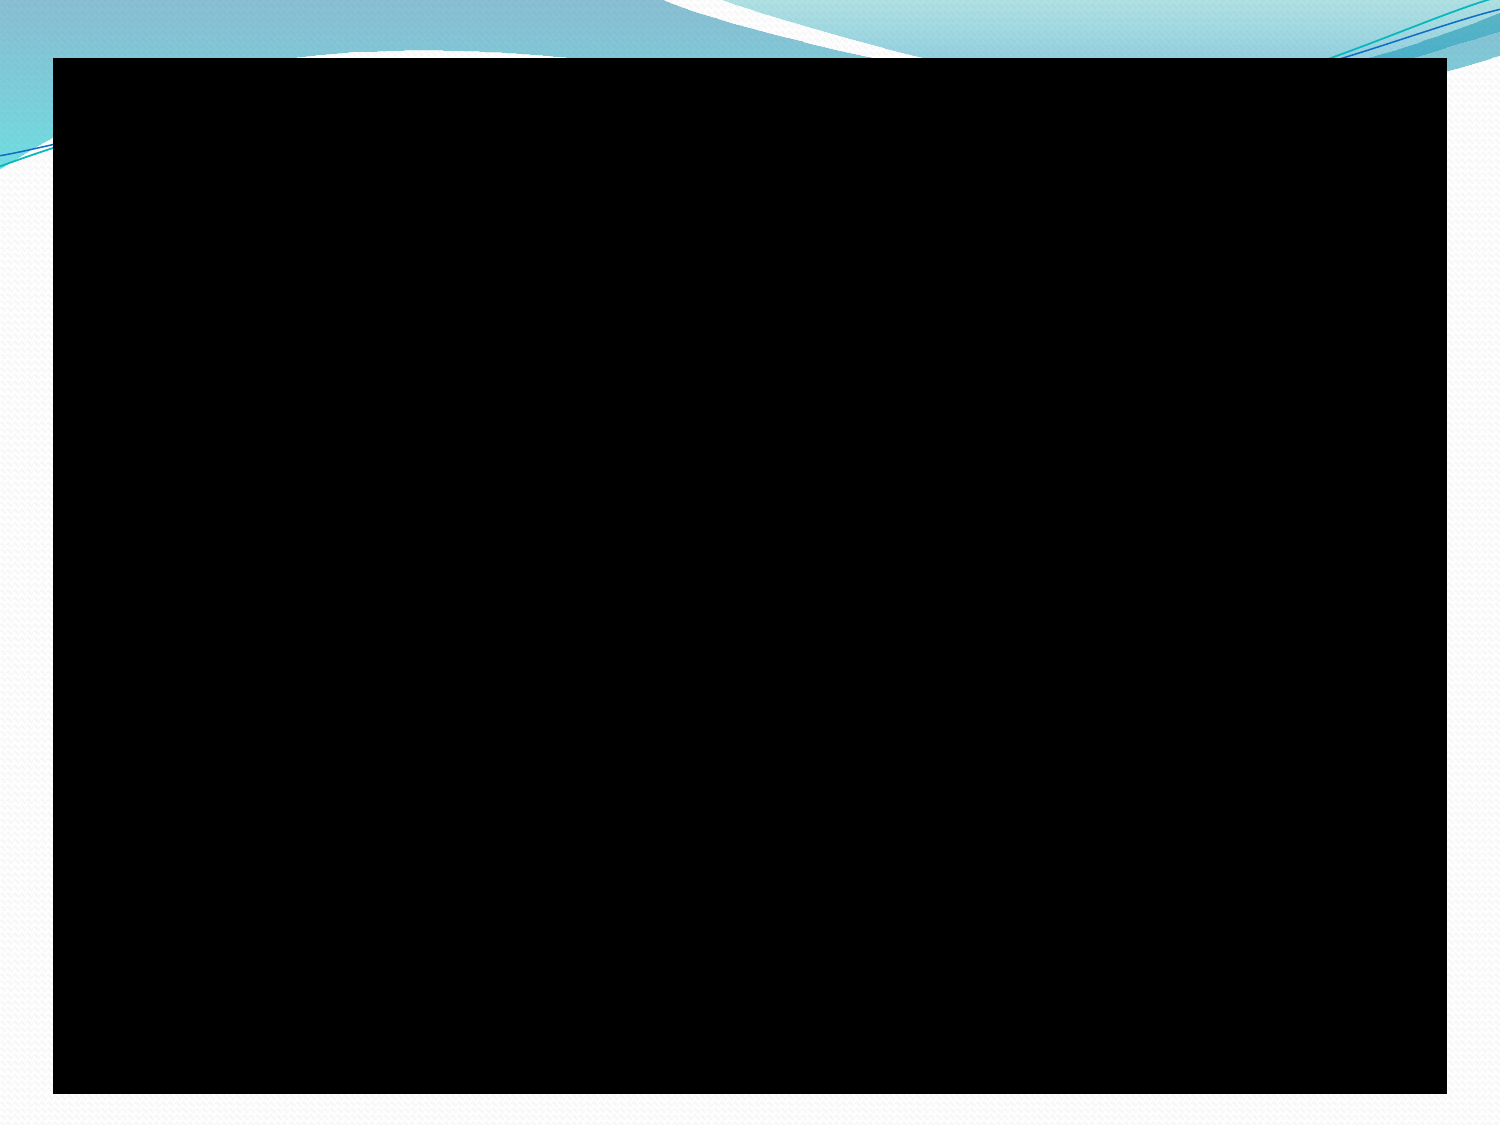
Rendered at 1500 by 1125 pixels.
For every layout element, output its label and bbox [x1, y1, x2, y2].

text_box [52, 57, 1448, 1095]
